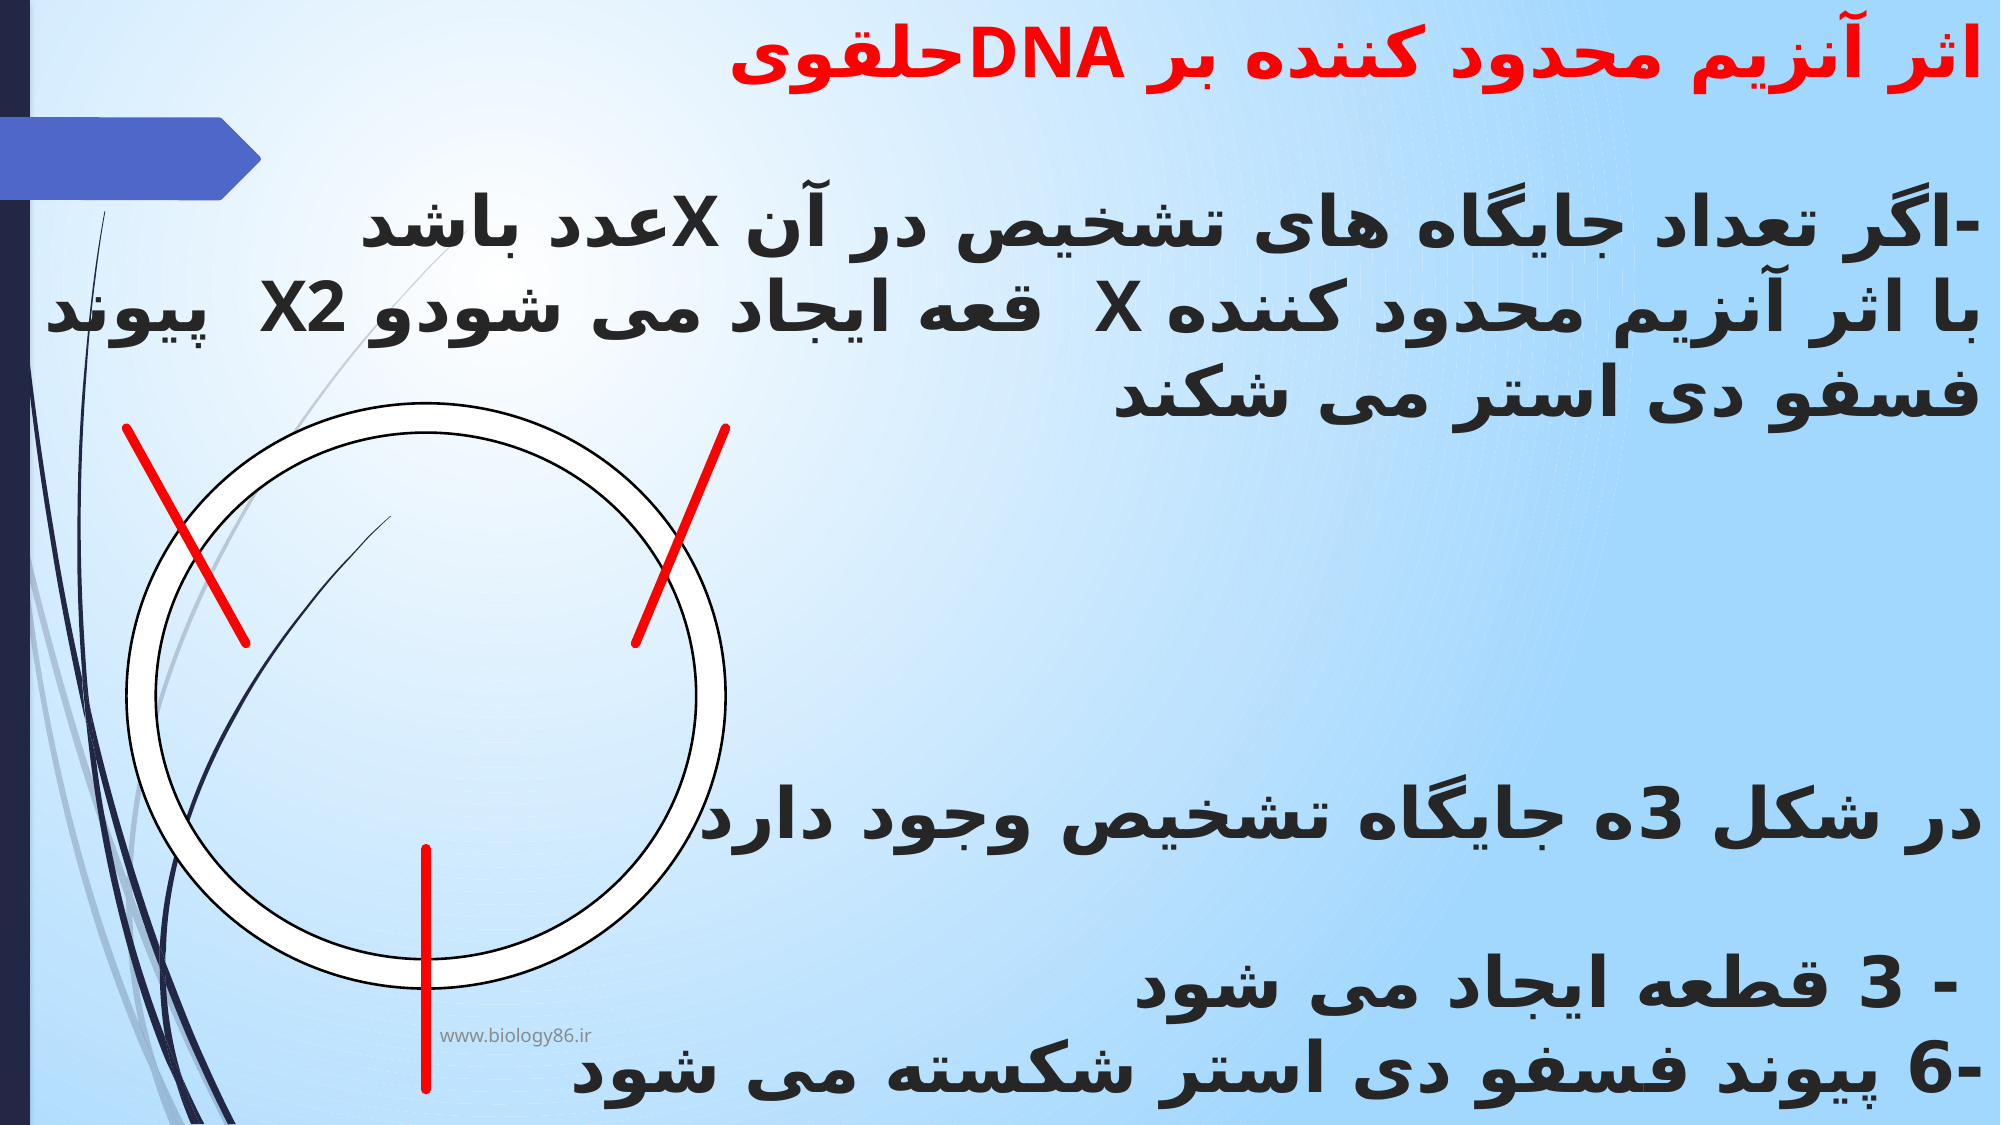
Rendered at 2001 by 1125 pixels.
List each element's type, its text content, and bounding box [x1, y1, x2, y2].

text_box [249, 401, 630, 526]
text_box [635, 427, 726, 644]
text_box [126, 427, 247, 644]
title اثر آنزیم محدود کننده بر DNAحلقوی -اگر تعداد جایگاه های تشخیص در آن Xعدد باشد با اثر آنزیم محدود کننده X قعه ایجاد می شودو X2 پیوند فسفو دی استر می شکند در شکل 3ه جایگاه تشخیص وجود دارد: - 3 قطعه ایجاد می شود -6 پیوند فسفو دی استر شکسته می شود [0, 0, 2000, 1125]
text_box [431, 651, 727, 990]
footer www.biology86.ir [430, 1006, 1675, 1067]
text_box [125, 651, 421, 990]
